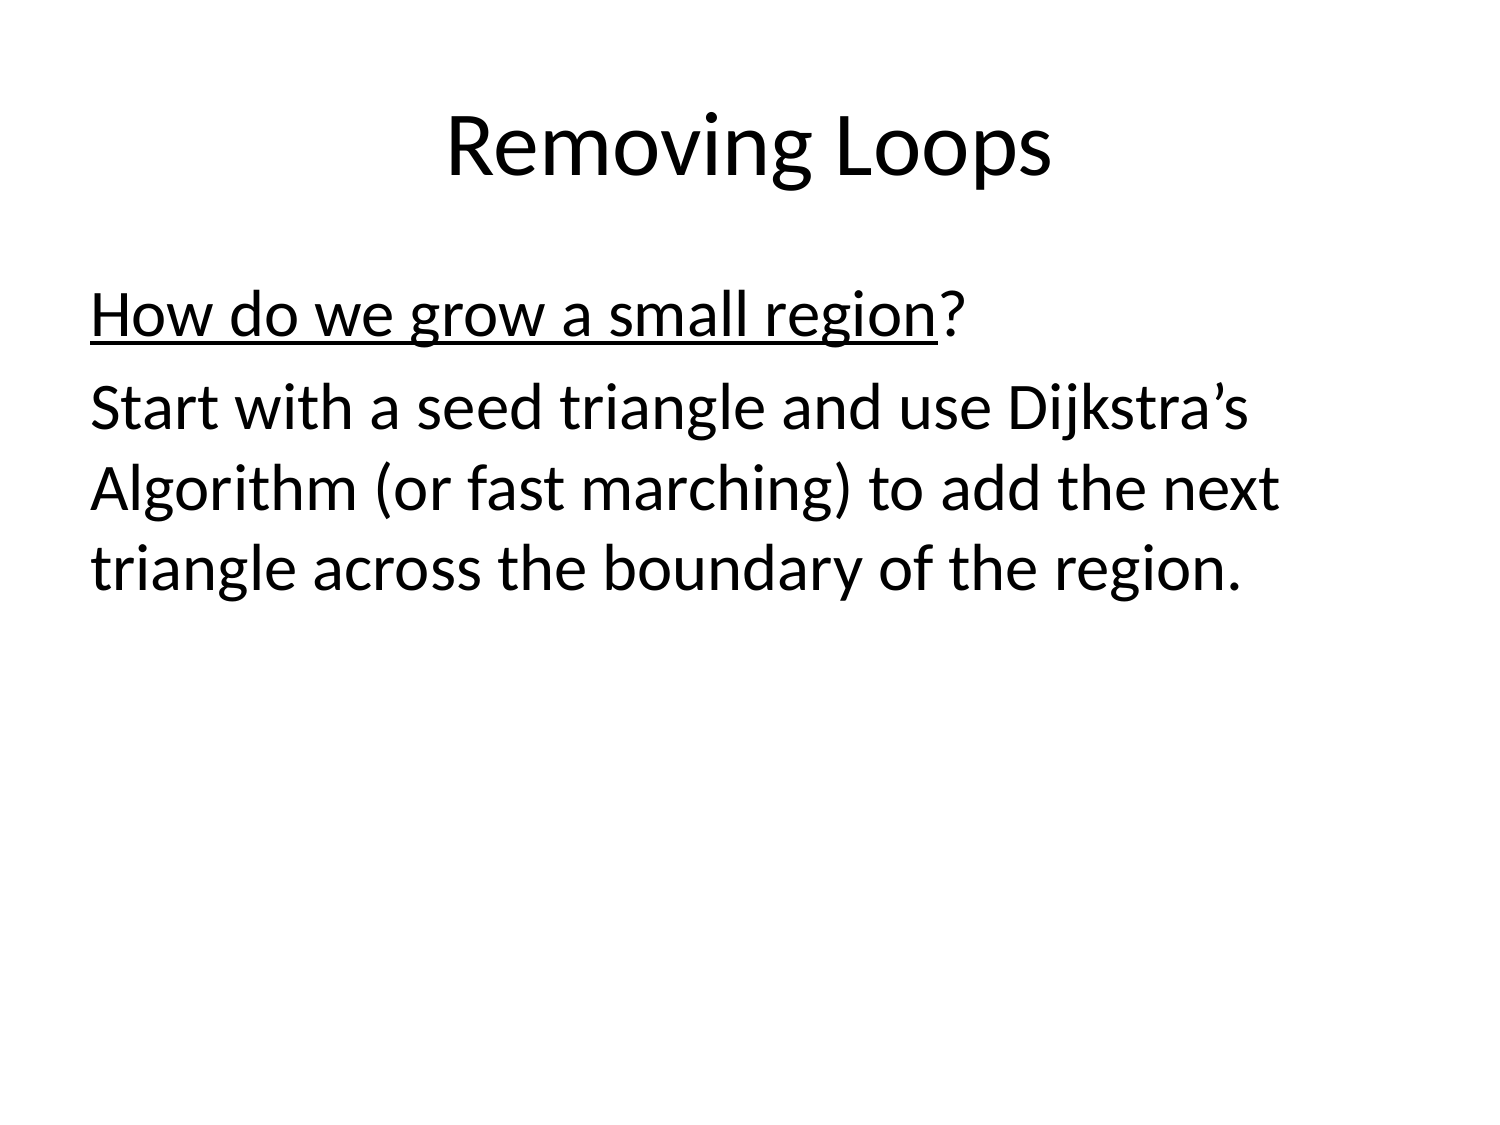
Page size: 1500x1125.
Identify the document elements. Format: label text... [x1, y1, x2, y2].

title Removing Loops [75, 45, 1425, 233]
list How do we grow a small region? Start with a seed triangle and use Dijkstra’s Algorithm (or fast marching) to add the next triangle across the boundary of the region. [75, 262, 1425, 1125]
